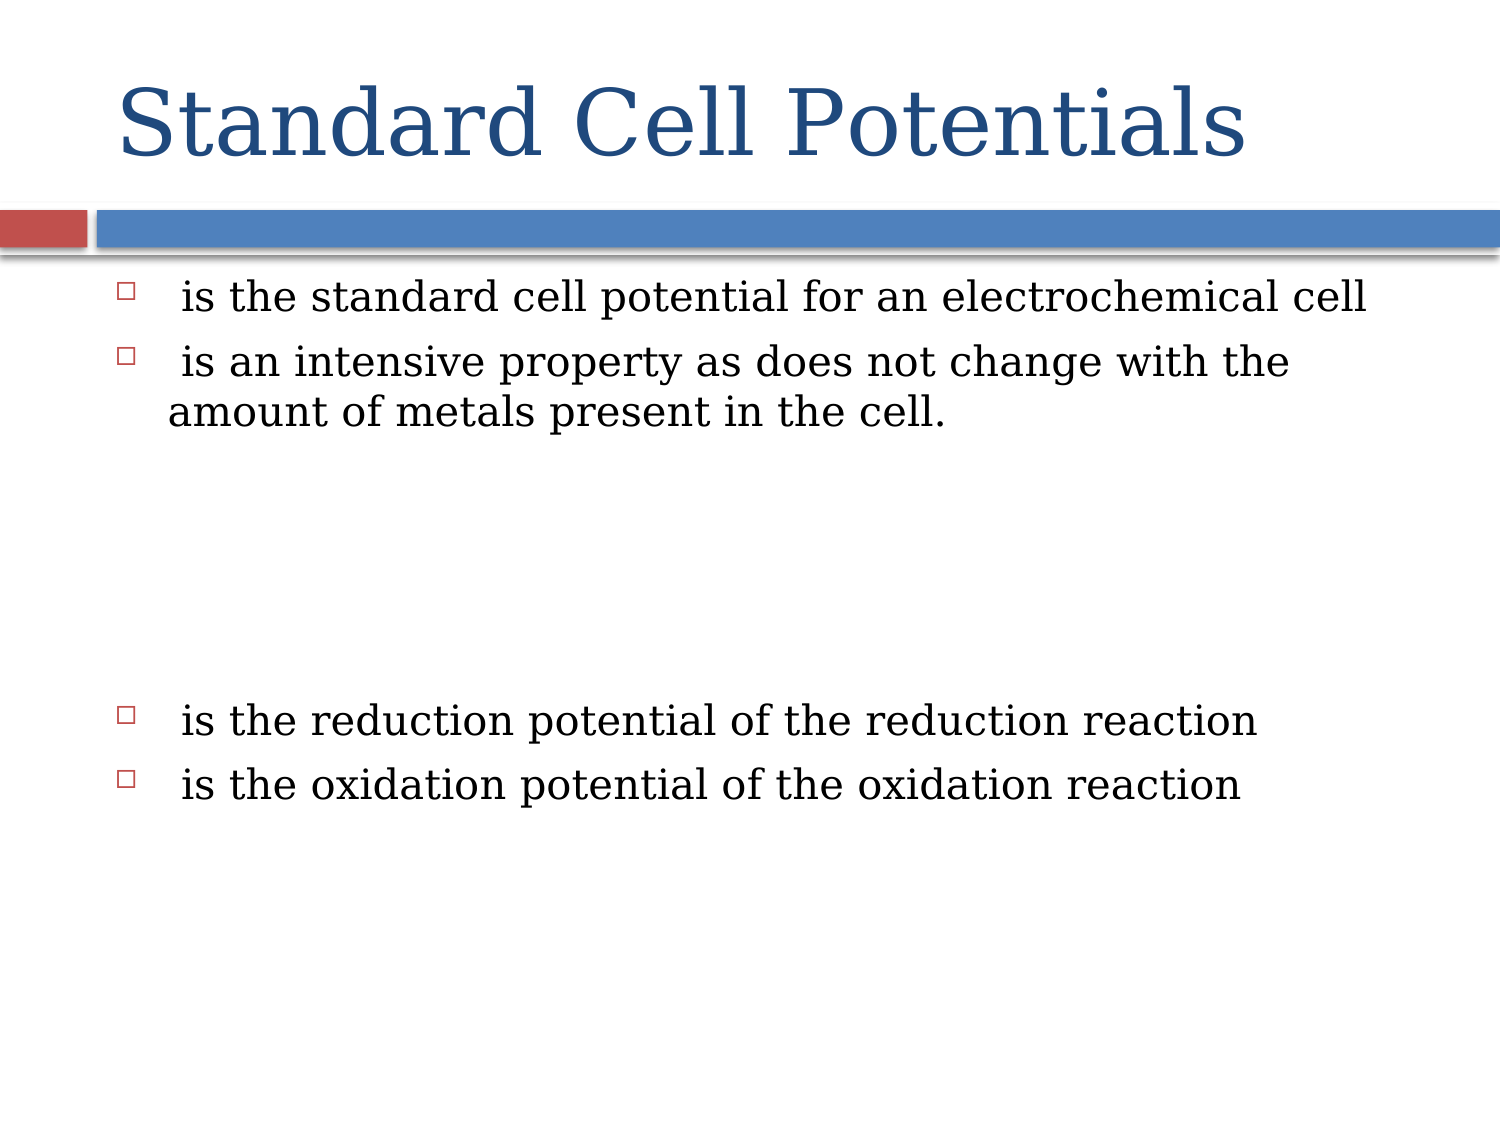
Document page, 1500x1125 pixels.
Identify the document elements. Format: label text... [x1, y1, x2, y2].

title Standard Cell Potentials [100, 37, 1438, 200]
